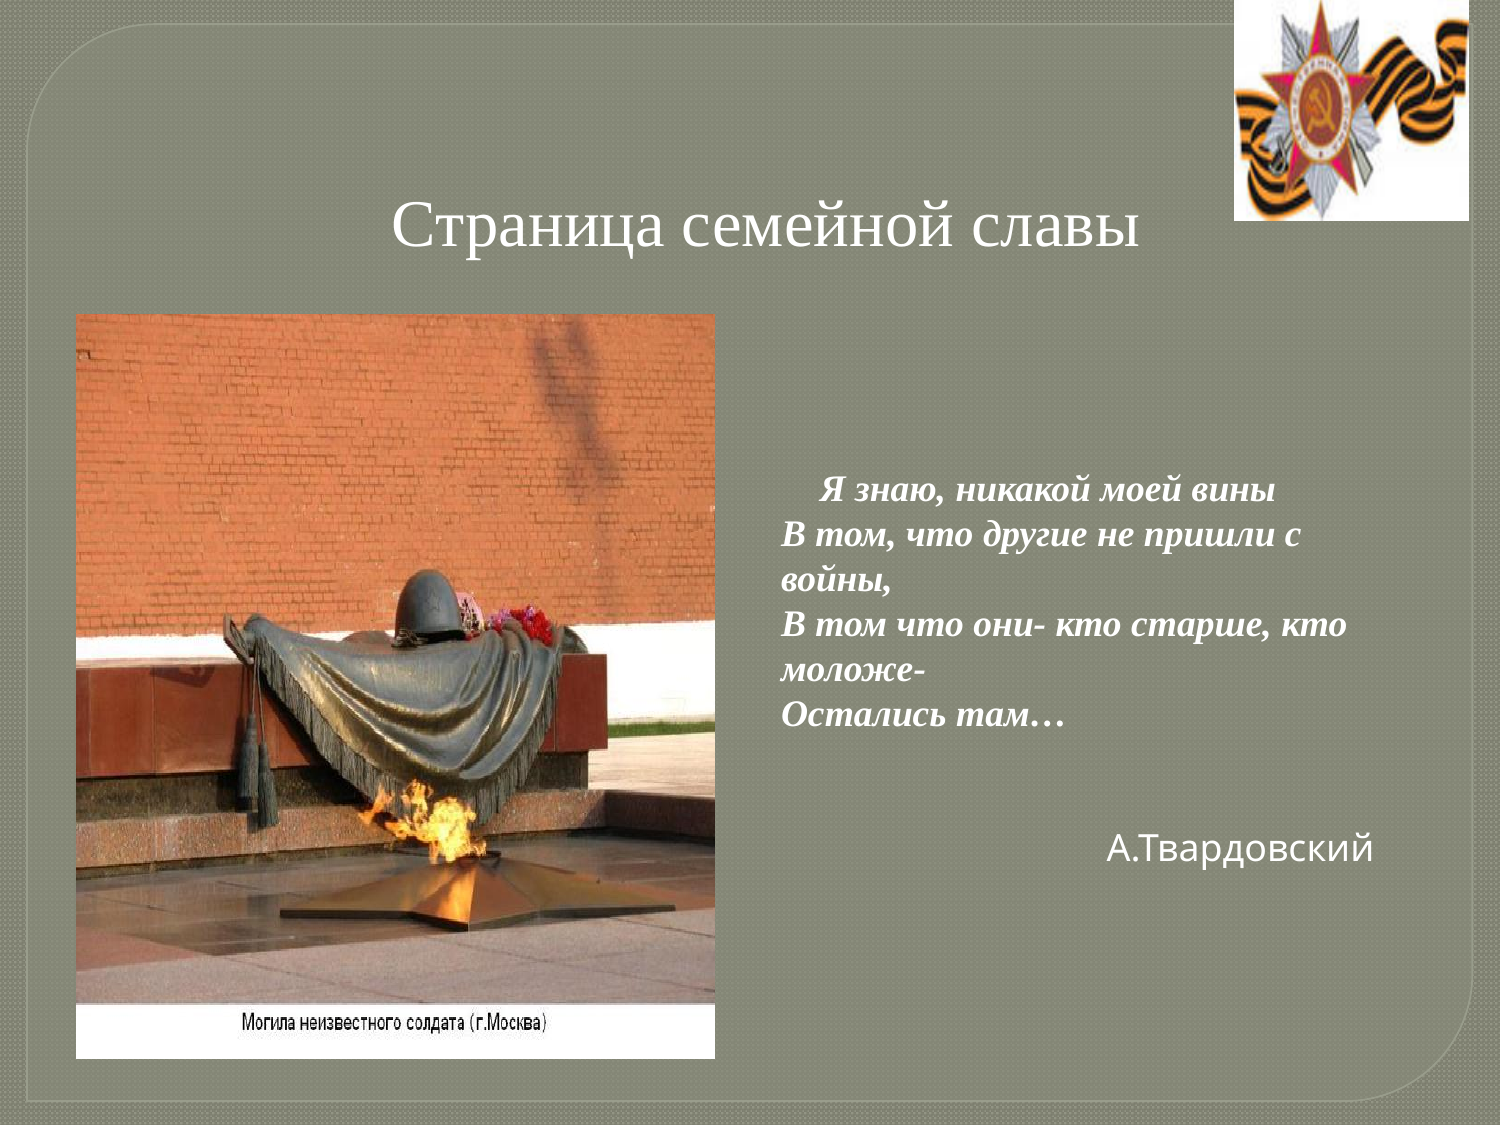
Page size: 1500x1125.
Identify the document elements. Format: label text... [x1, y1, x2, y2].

picture [76, 314, 715, 1059]
picture [1234, 0, 1469, 221]
text_box Я знаю, никакой моей вины В том, что другие не пришли с войны, В том что они- кто старше, кто моложе- Остались там… А.Твардовский [766, 456, 1390, 876]
text_box Страница семейной славы [123, 172, 1409, 268]
